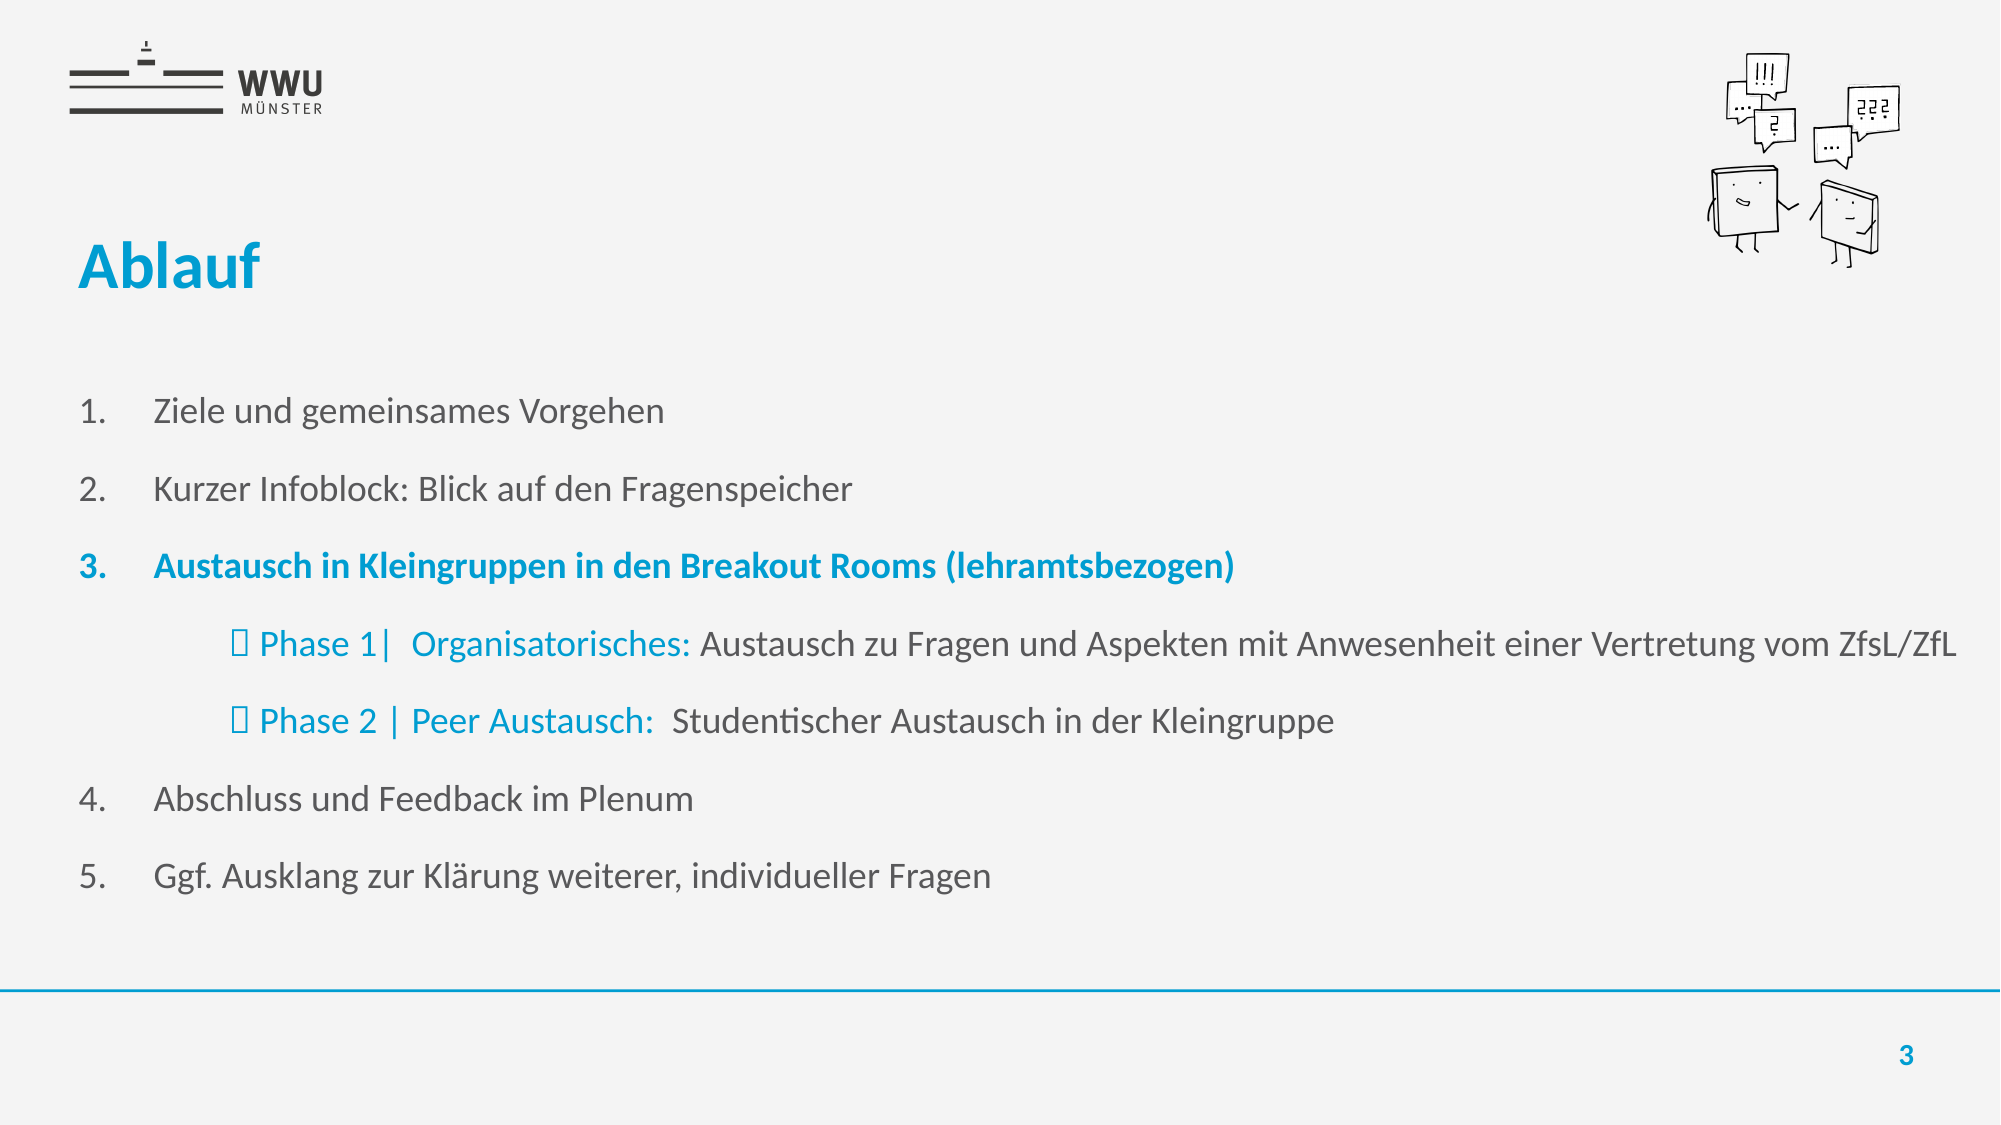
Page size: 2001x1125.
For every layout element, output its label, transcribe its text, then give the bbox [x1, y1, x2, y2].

slide_number 3 [1763, 1012, 1922, 1072]
list Ziele und gemeinsames Vorgehen Kurzer Infoblock: Blick auf den Fragenspeicher Austausch in Kleingruppen in den Breakout Rooms (lehramtsbezogen)  Phase 1| Organisatorisches: Austausch zu Fragen und Aspekten mit Anwesenheit einer Vertretung vom ZfsL/ZfL  Phase 2 | Peer Austausch: Studentischer Austausch in der Kleingruppe Abschluss und Feedback im Plenum Ggf. Ausklang zur Klärung weiterer, individueller Fragen [78, 380, 1981, 943]
picture [61, 32, 330, 123]
picture [1700, 53, 1901, 268]
title Ablauf [78, 221, 1922, 316]
